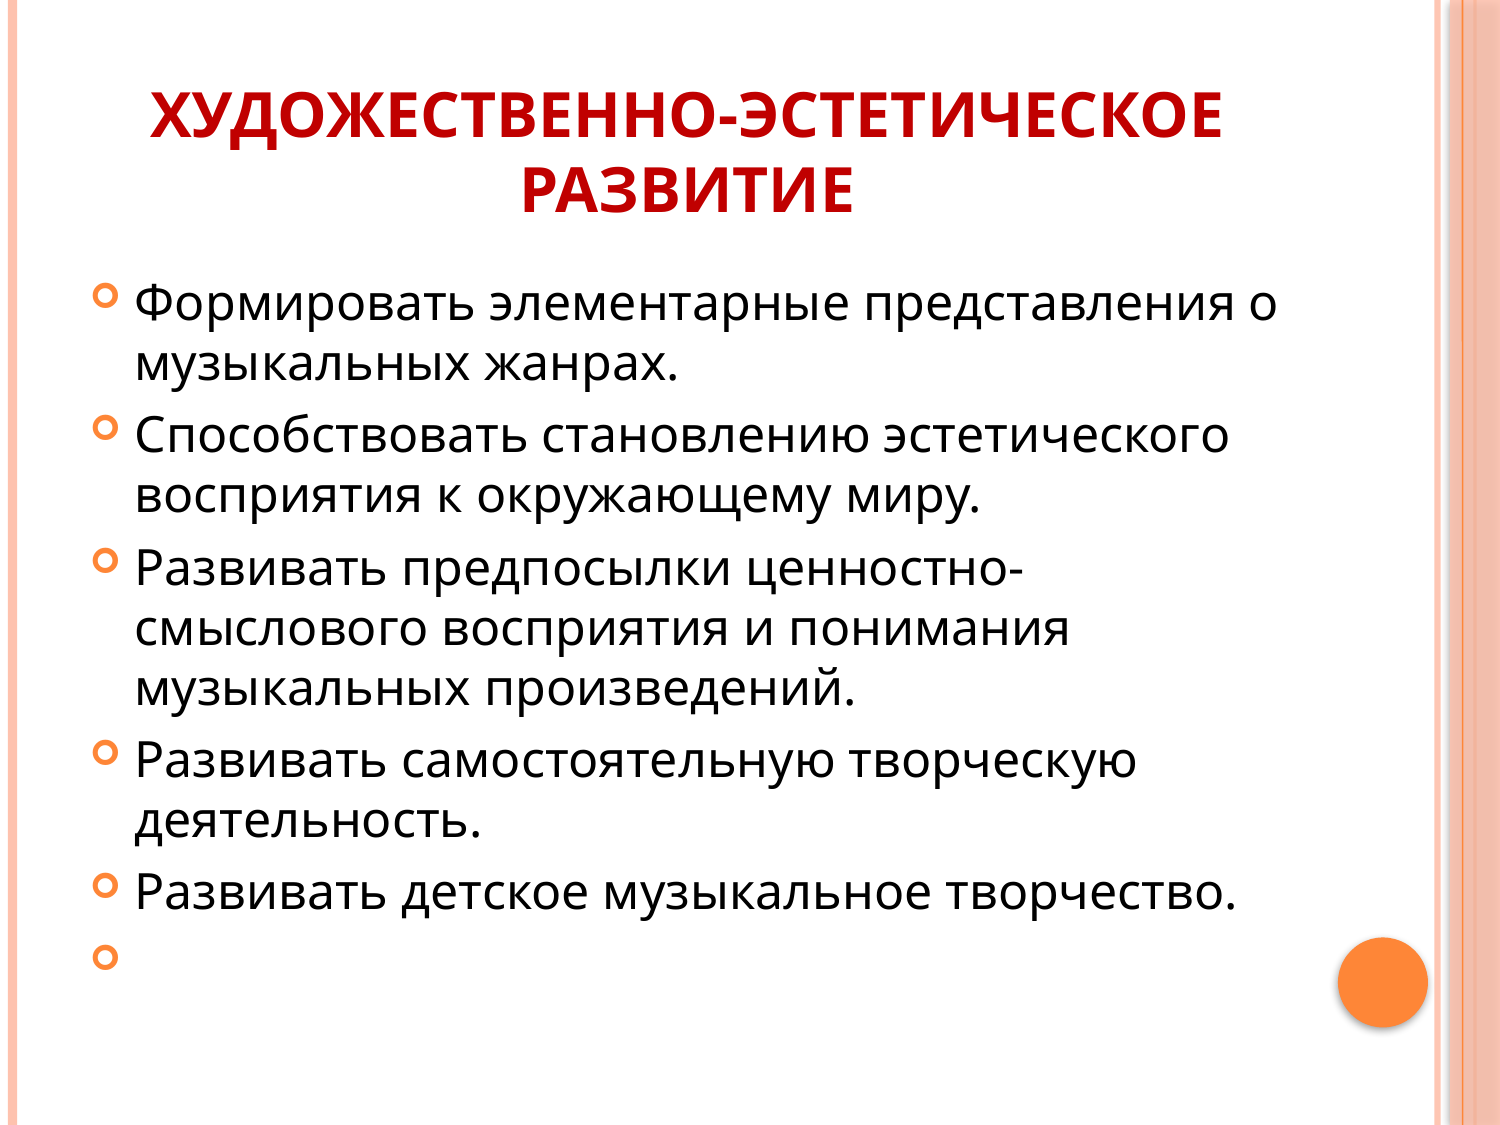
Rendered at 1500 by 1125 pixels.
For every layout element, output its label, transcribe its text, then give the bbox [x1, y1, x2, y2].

title Художественно-эстетическое развитие [75, 45, 1300, 233]
list Формировать элементарные представления о музыкальных жанрах. Способствовать становлению эстетического восприятия к окружающему миру. Развивать предпосылки ценностно-смыслового восприятия и понимания музыкальных произведений. Развивать самостоятельную творческую деятельность. Развивать детское музыкальное творчество. [75, 262, 1300, 1062]
